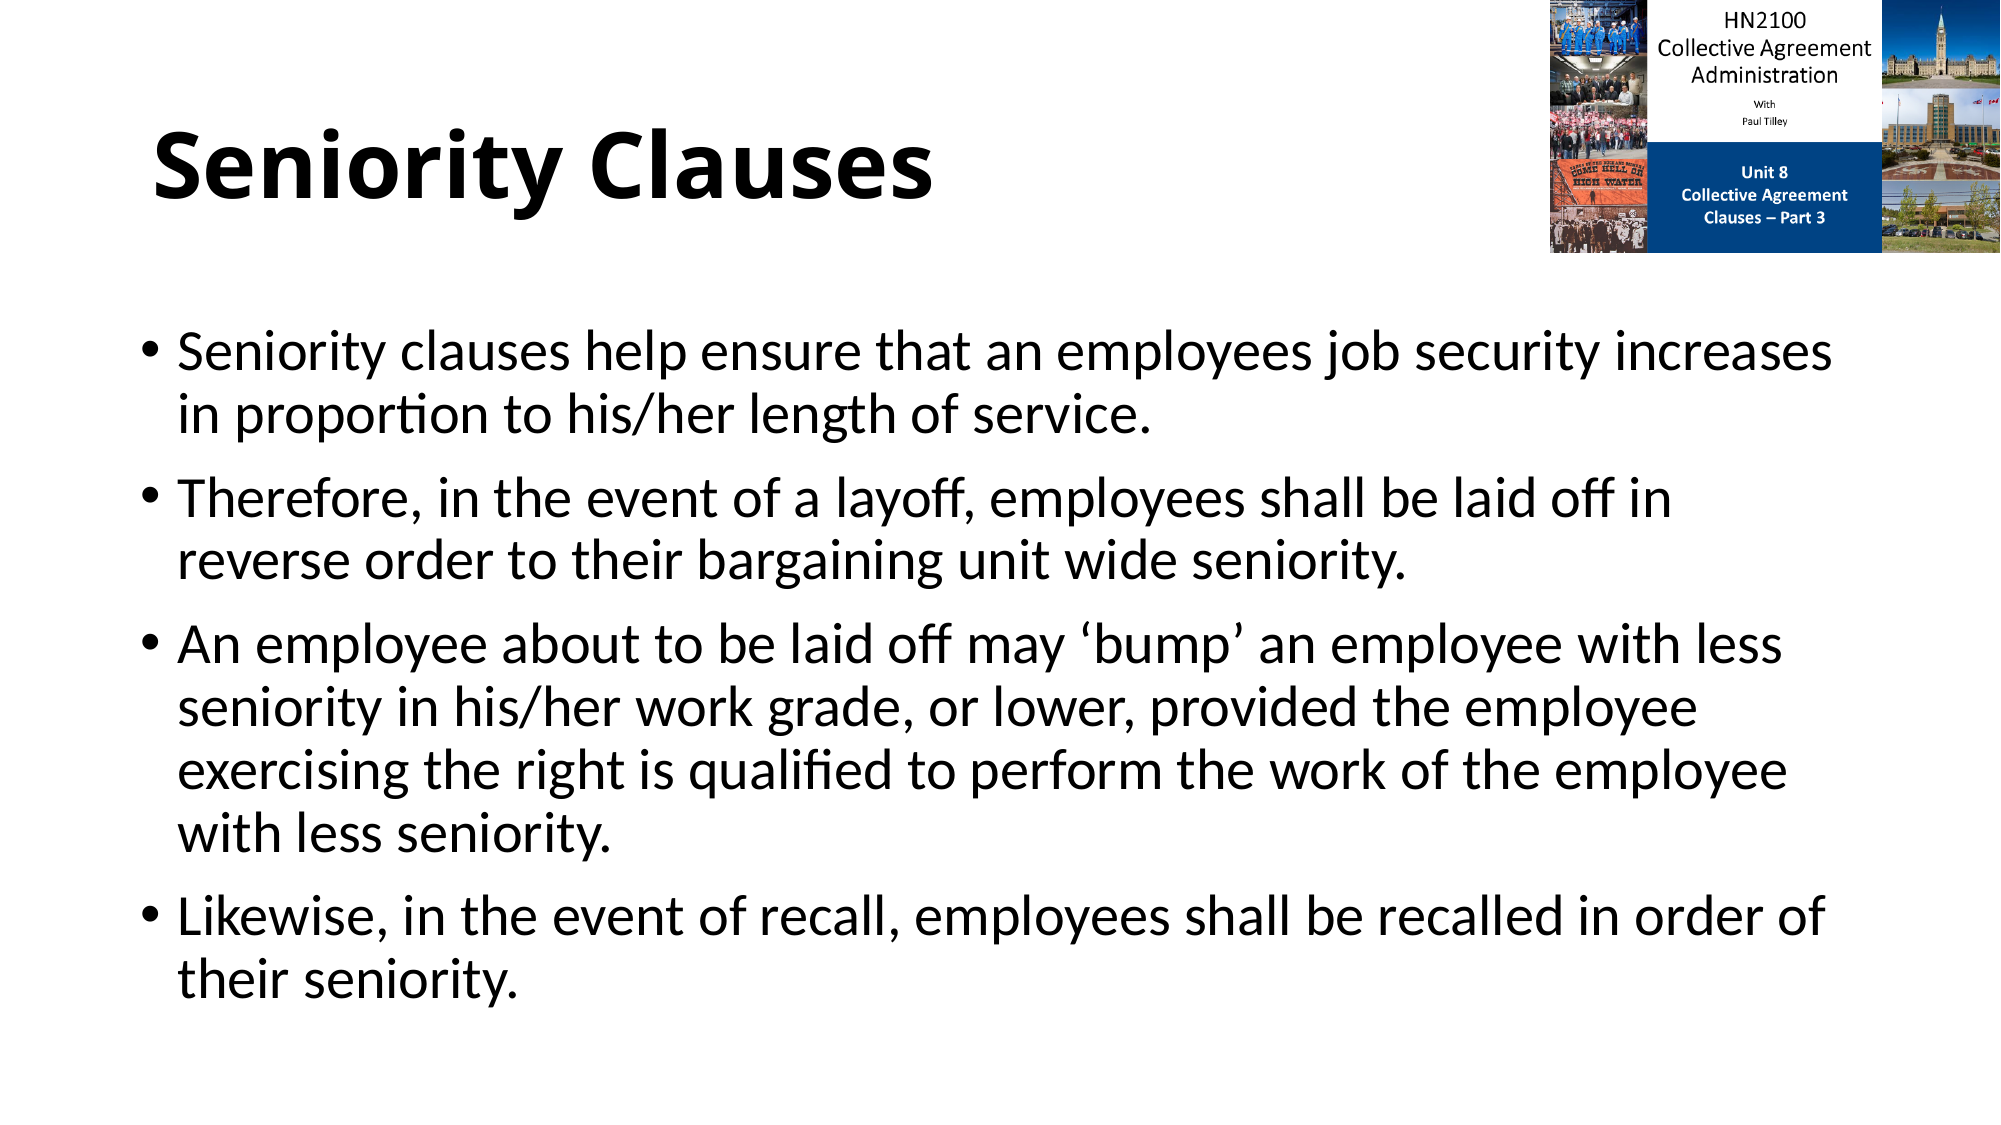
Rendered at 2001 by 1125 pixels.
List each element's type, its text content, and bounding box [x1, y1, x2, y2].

title Seniority Clauses [137, 59, 1863, 278]
picture [1550, 0, 2000, 253]
list Seniority clauses help ensure that an employees job security increases in proportion to his/her length of service. Therefore, in the event of a layoff, employees shall be laid off in reverse order to their bargaining unit wide seniority. An employee about to be laid off may ‘bump’ an employee with less seniority in his/her work grade, or lower, provided the employee exercising the right is qualified to perform the work of the employee with less seniority. Likewise, in the event of recall, employees shall be recalled in order of their seniority. [125, 312, 1851, 1027]
